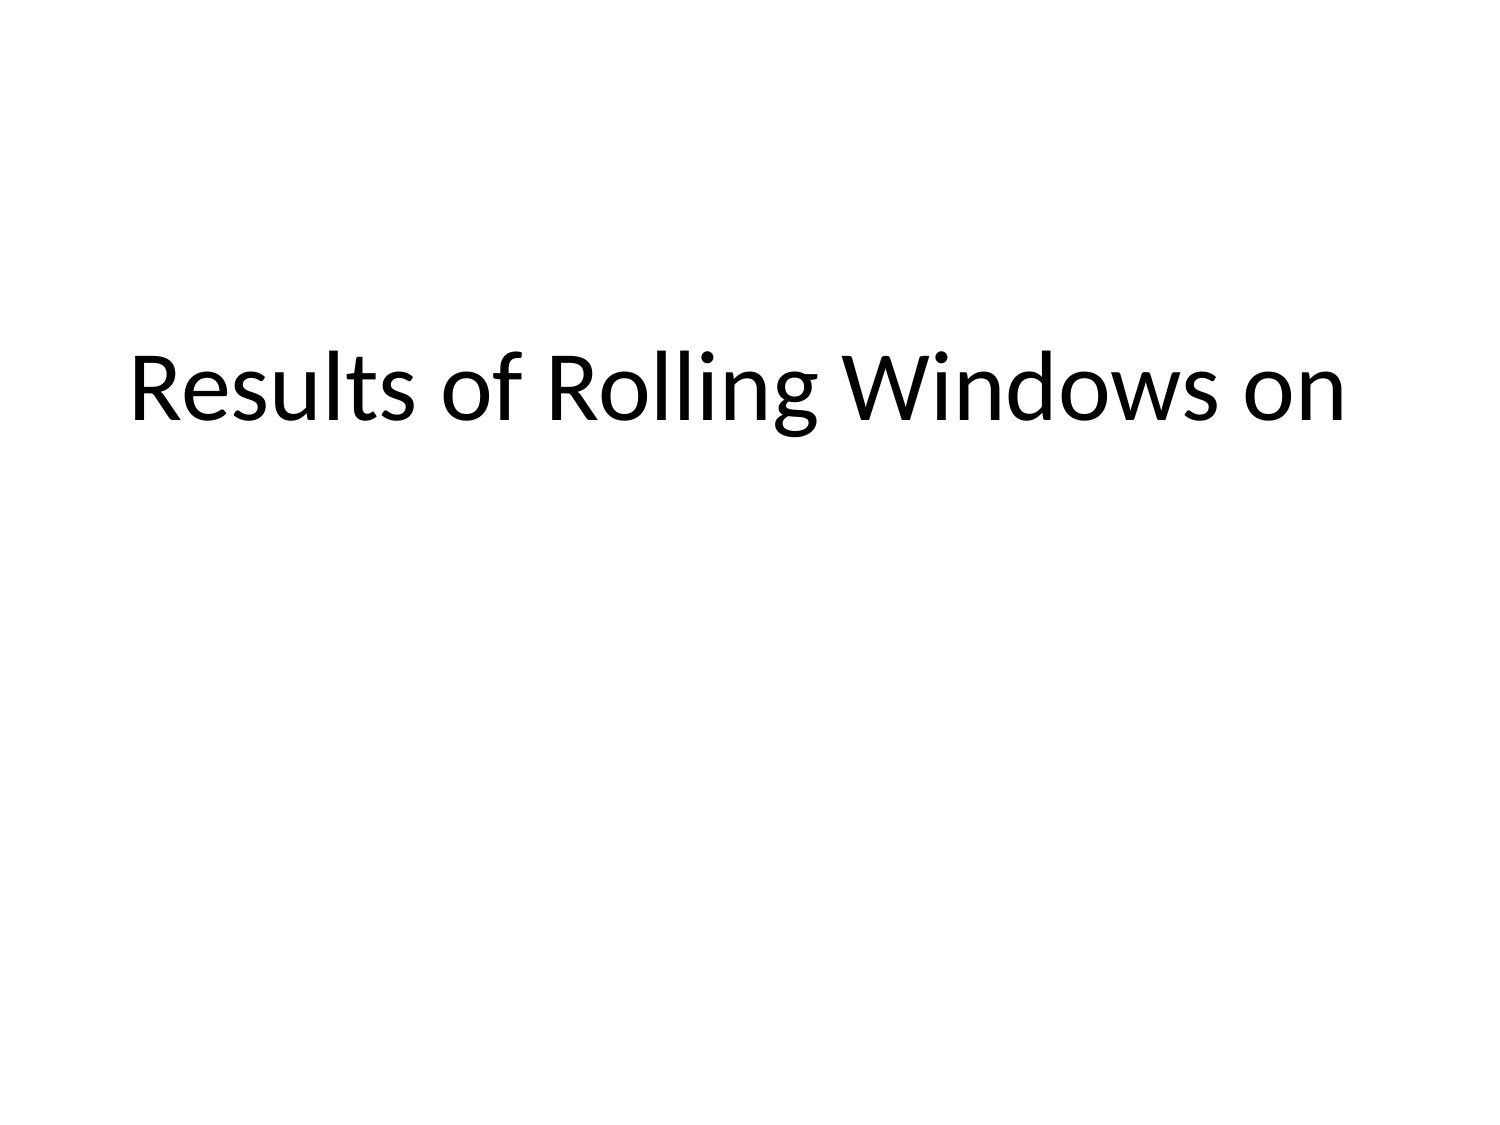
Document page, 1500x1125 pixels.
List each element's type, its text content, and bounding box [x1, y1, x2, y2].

text_box Results of Rolling Windows on [0, 313, 1500, 448]
